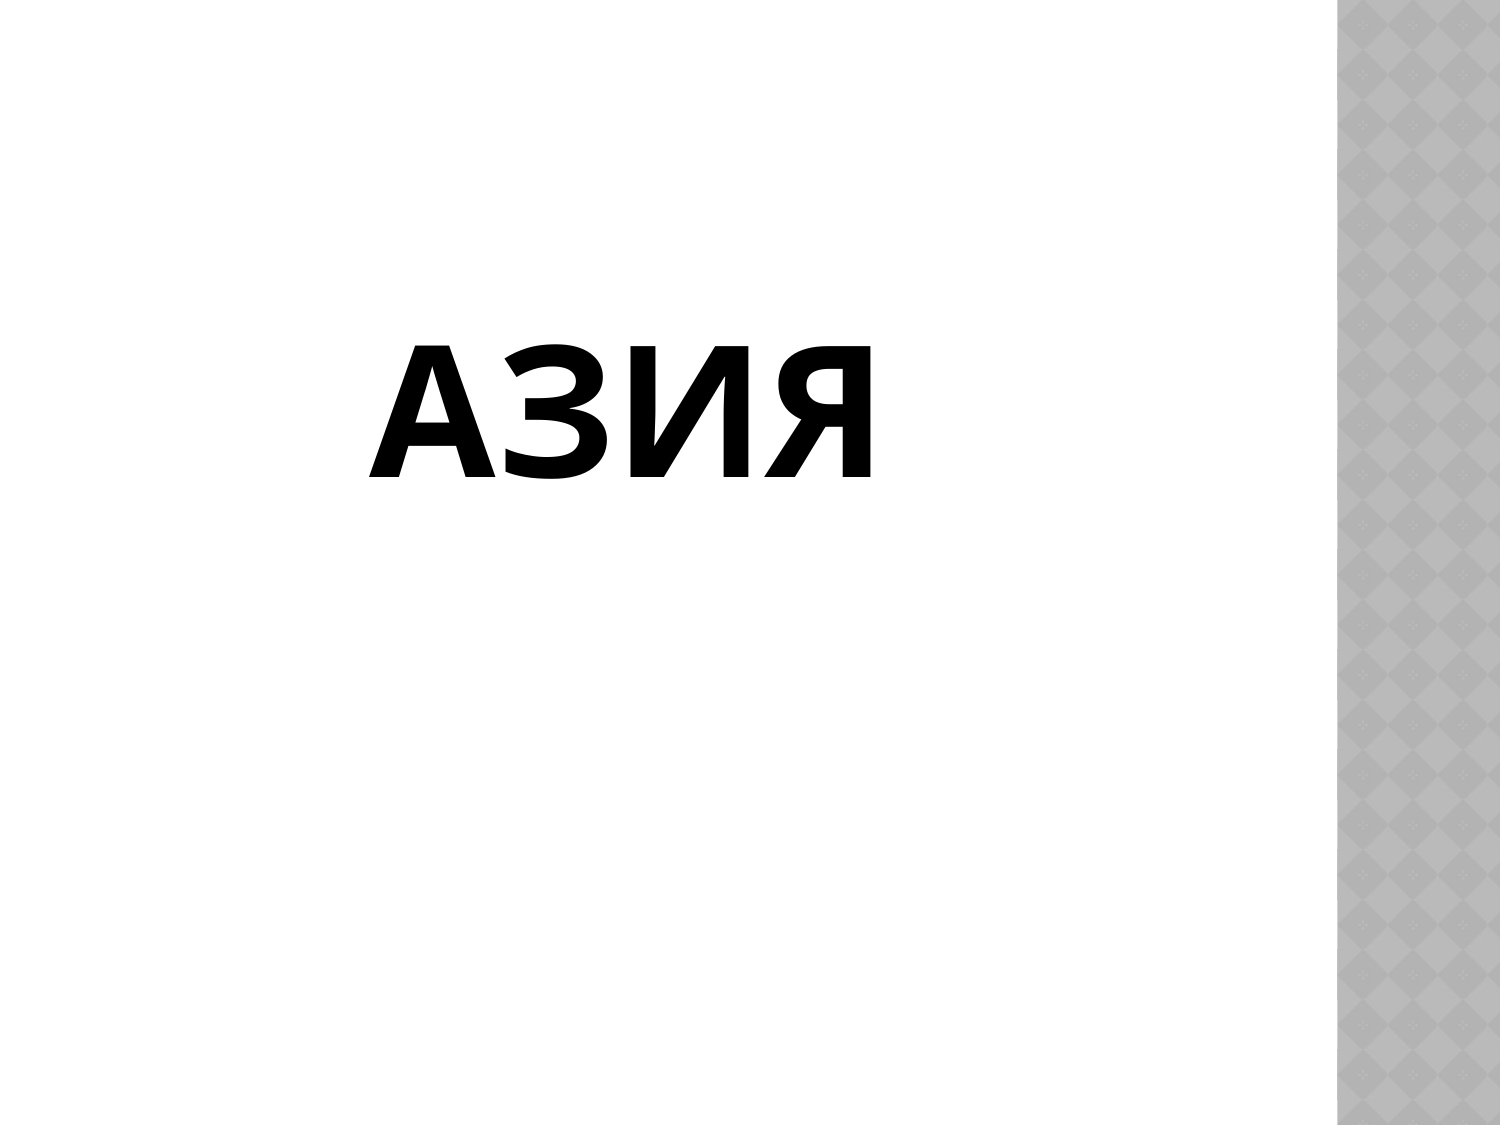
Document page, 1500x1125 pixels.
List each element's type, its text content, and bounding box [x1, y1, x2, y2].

title Азия [171, 326, 1359, 514]
